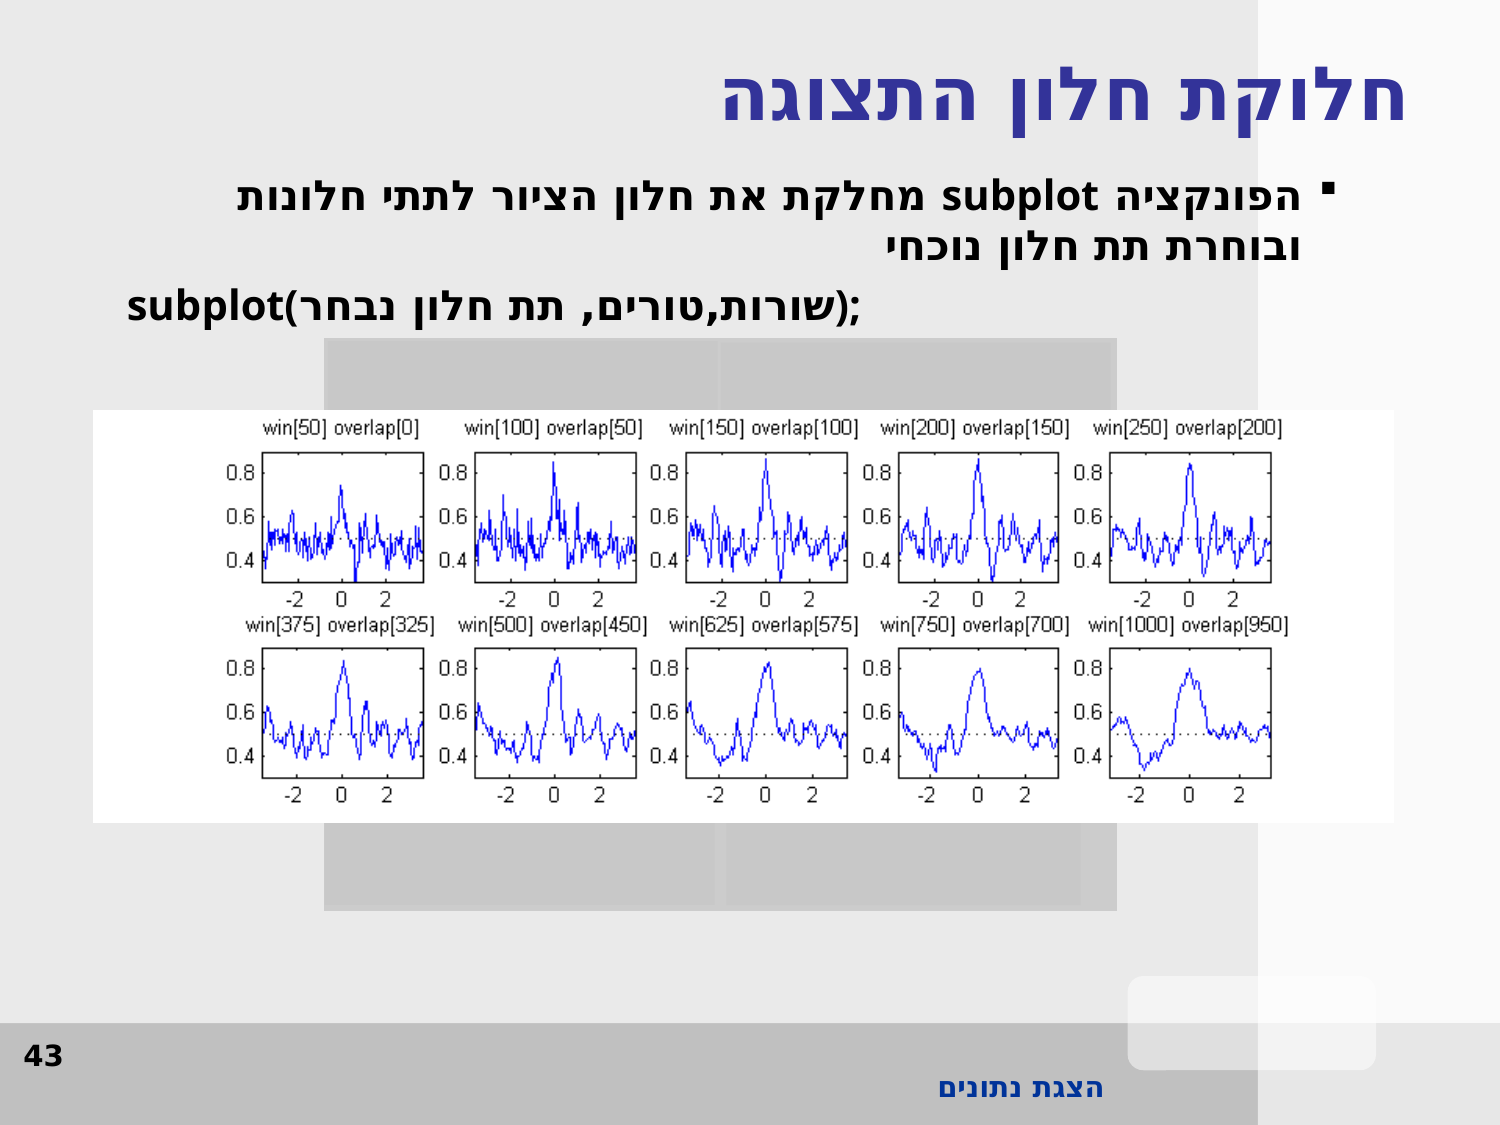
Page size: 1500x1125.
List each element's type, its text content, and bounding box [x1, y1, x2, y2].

picture [93, 337, 1394, 911]
text_box חלוקת חלון התצוגה [149, 20, 1425, 161]
text_box הצגת נתונים [922, 1060, 1120, 1111]
text_box הפונקציה subplot מחלקת את חלון הציור לתתי חלונות ובוחרת תת חלון נוכחי subplot(שורות,טורים, תת חלון נבחר); [112, 160, 1353, 337]
slide_number 43 [8, 1029, 359, 1108]
